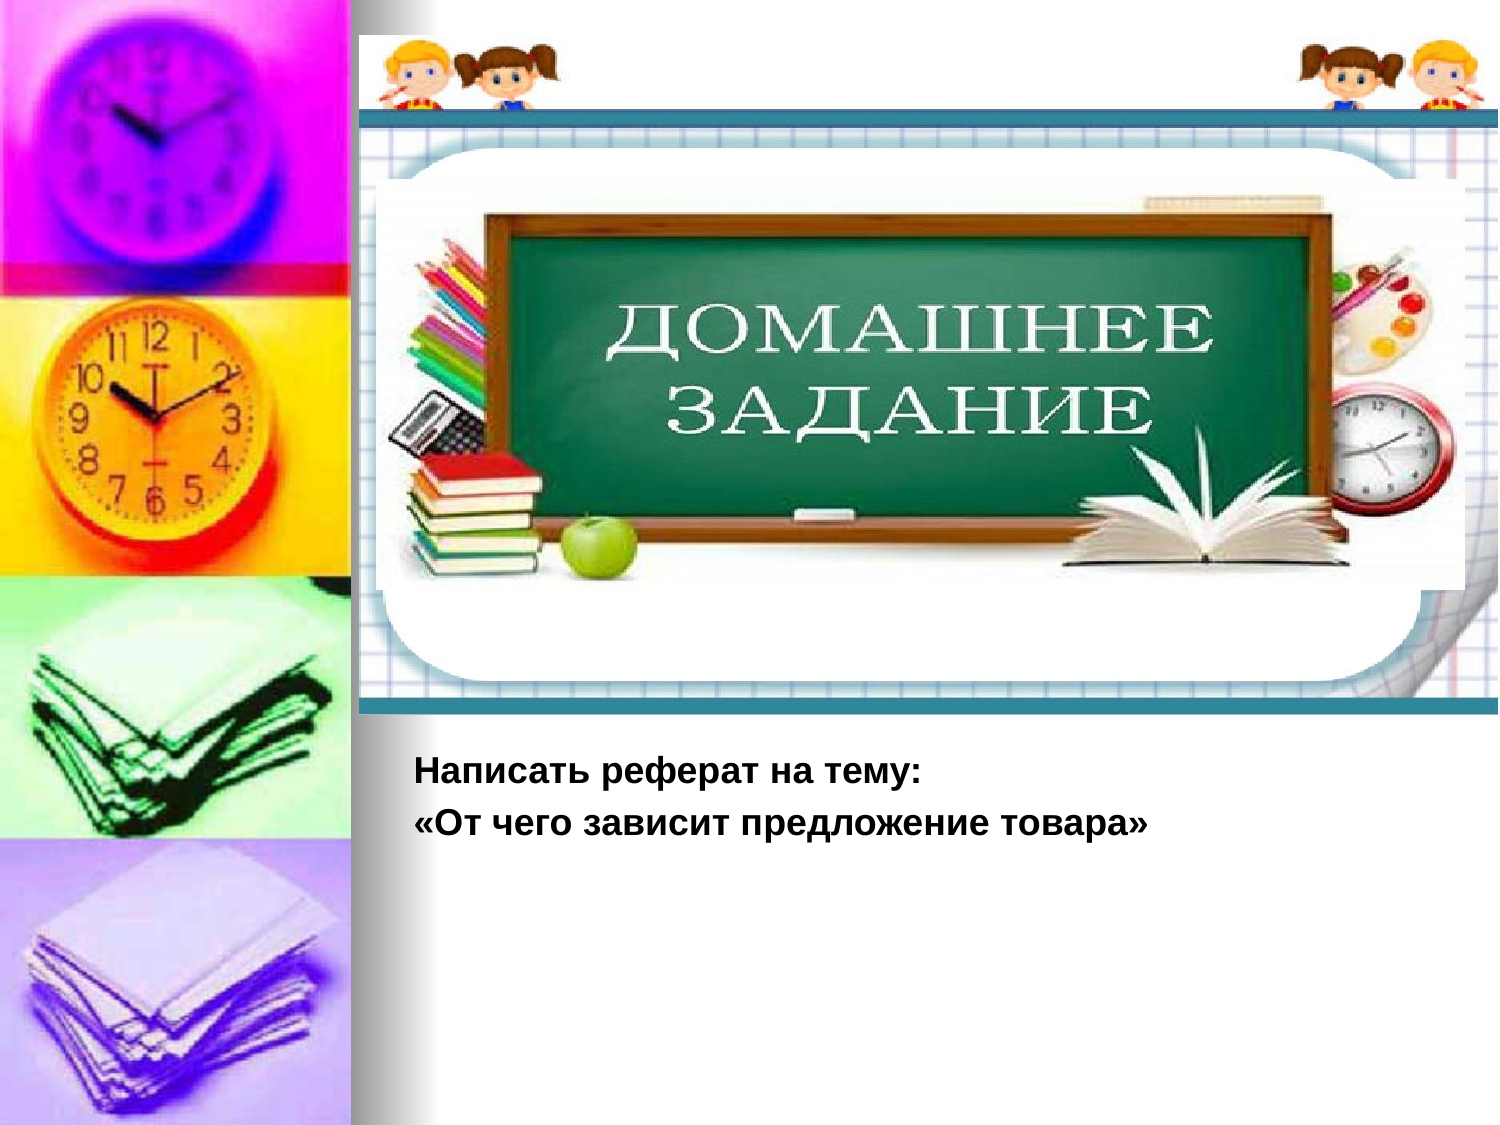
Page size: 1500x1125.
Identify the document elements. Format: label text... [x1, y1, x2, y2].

picture [359, 34, 1500, 715]
picture [0, 0, 351, 1125]
list Написать реферат на тему: «От чего зависит предложение товара» [398, 738, 1451, 1001]
